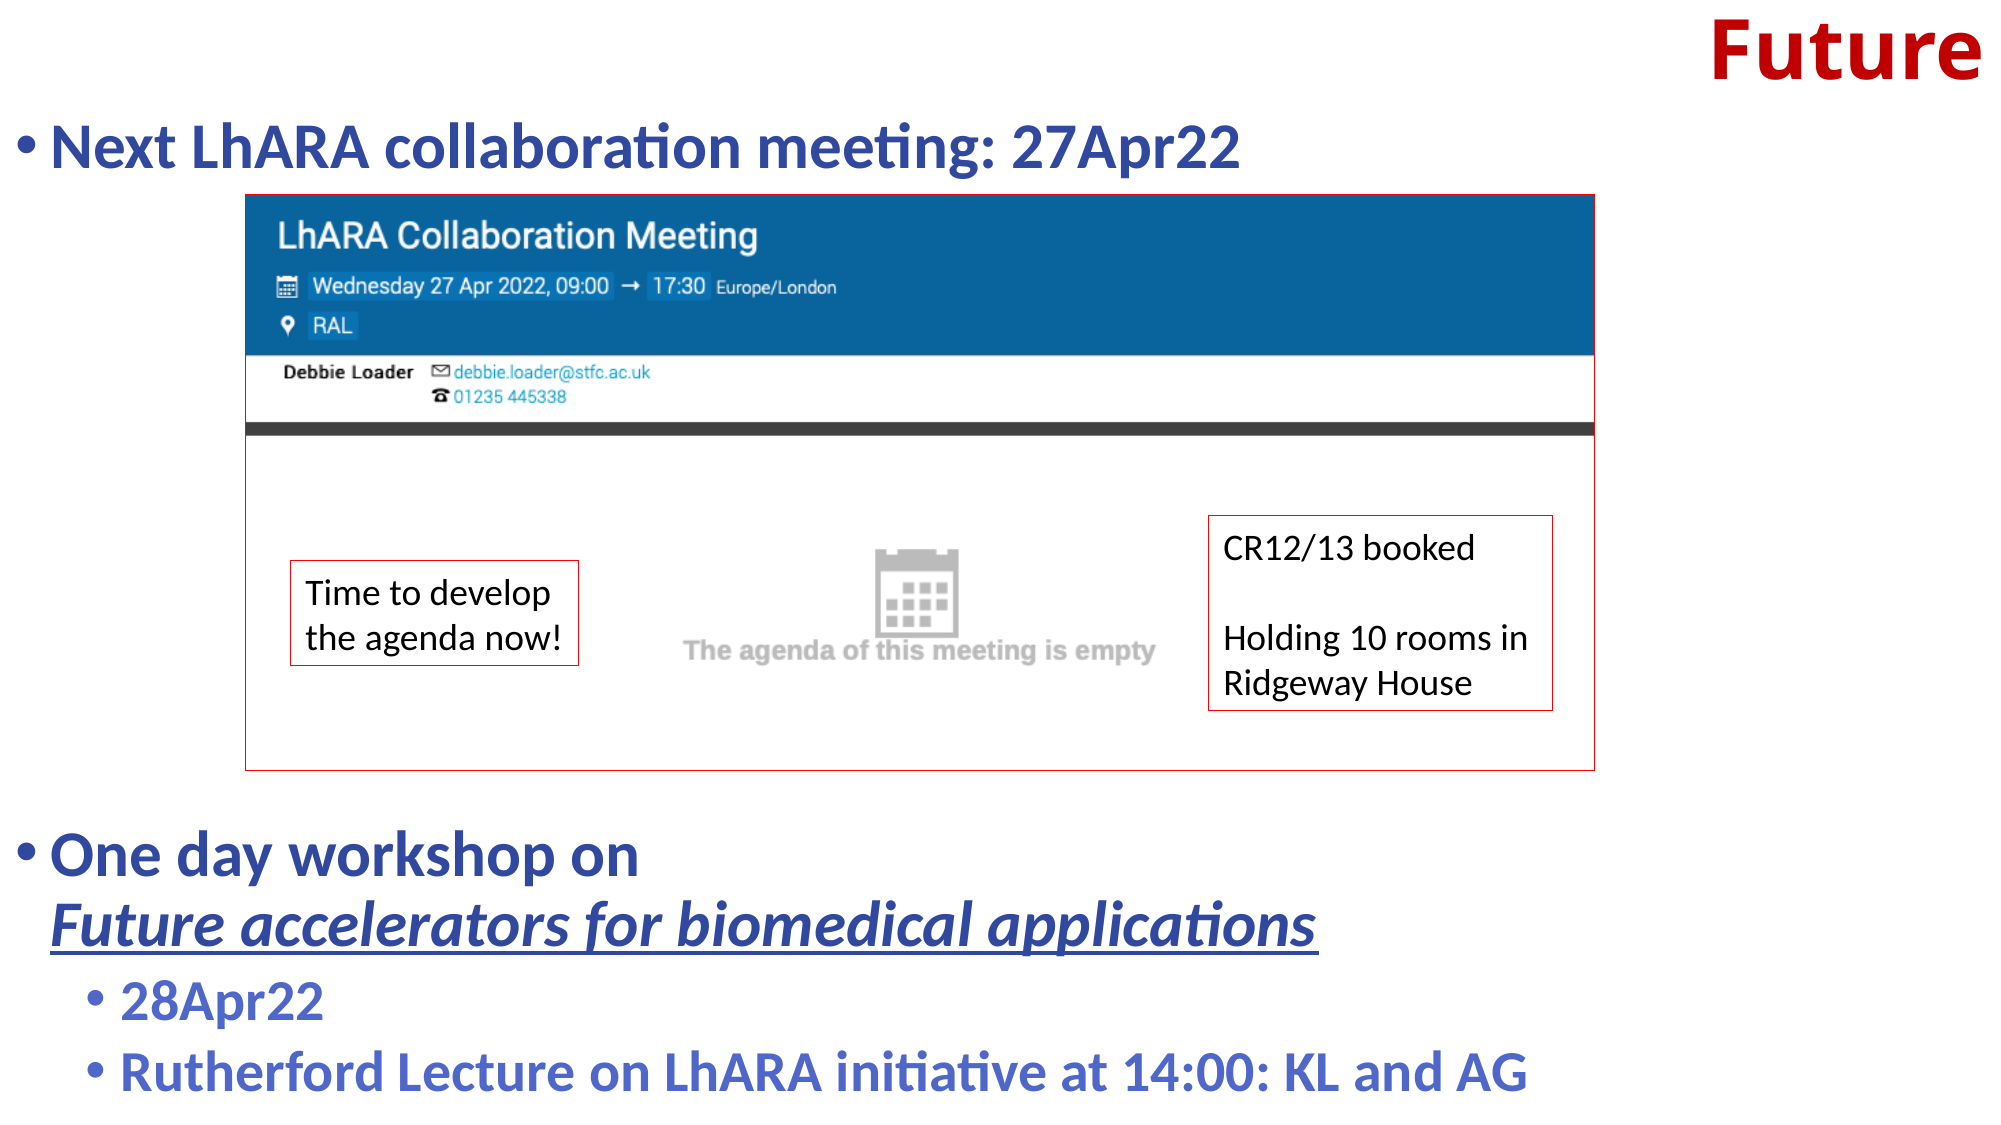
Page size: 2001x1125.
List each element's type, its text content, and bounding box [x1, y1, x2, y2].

title Future [0, 0, 2000, 104]
list Next LhARA collaboration meeting: 27Apr22 One day workshop on Future accelerators for biomedical applications 28Apr22 Rutherford Lecture on LhARA initiative at 14:00: KL and AG [0, 104, 2000, 1124]
picture [245, 194, 1594, 771]
